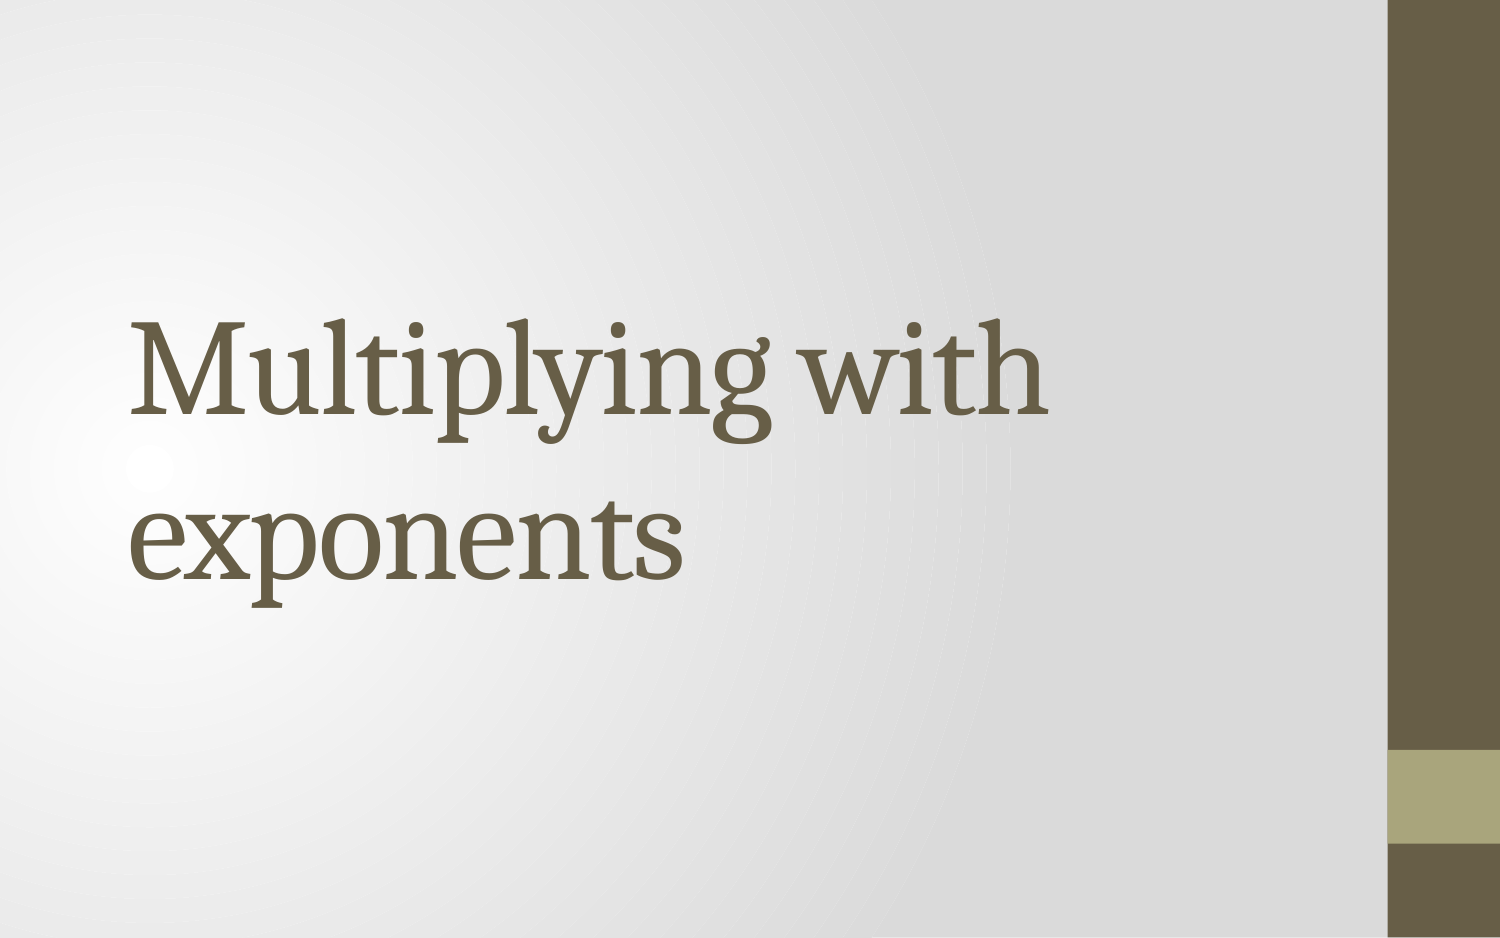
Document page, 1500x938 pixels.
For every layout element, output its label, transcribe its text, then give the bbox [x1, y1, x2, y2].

title Multiplying with exponents [112, 260, 1350, 616]
